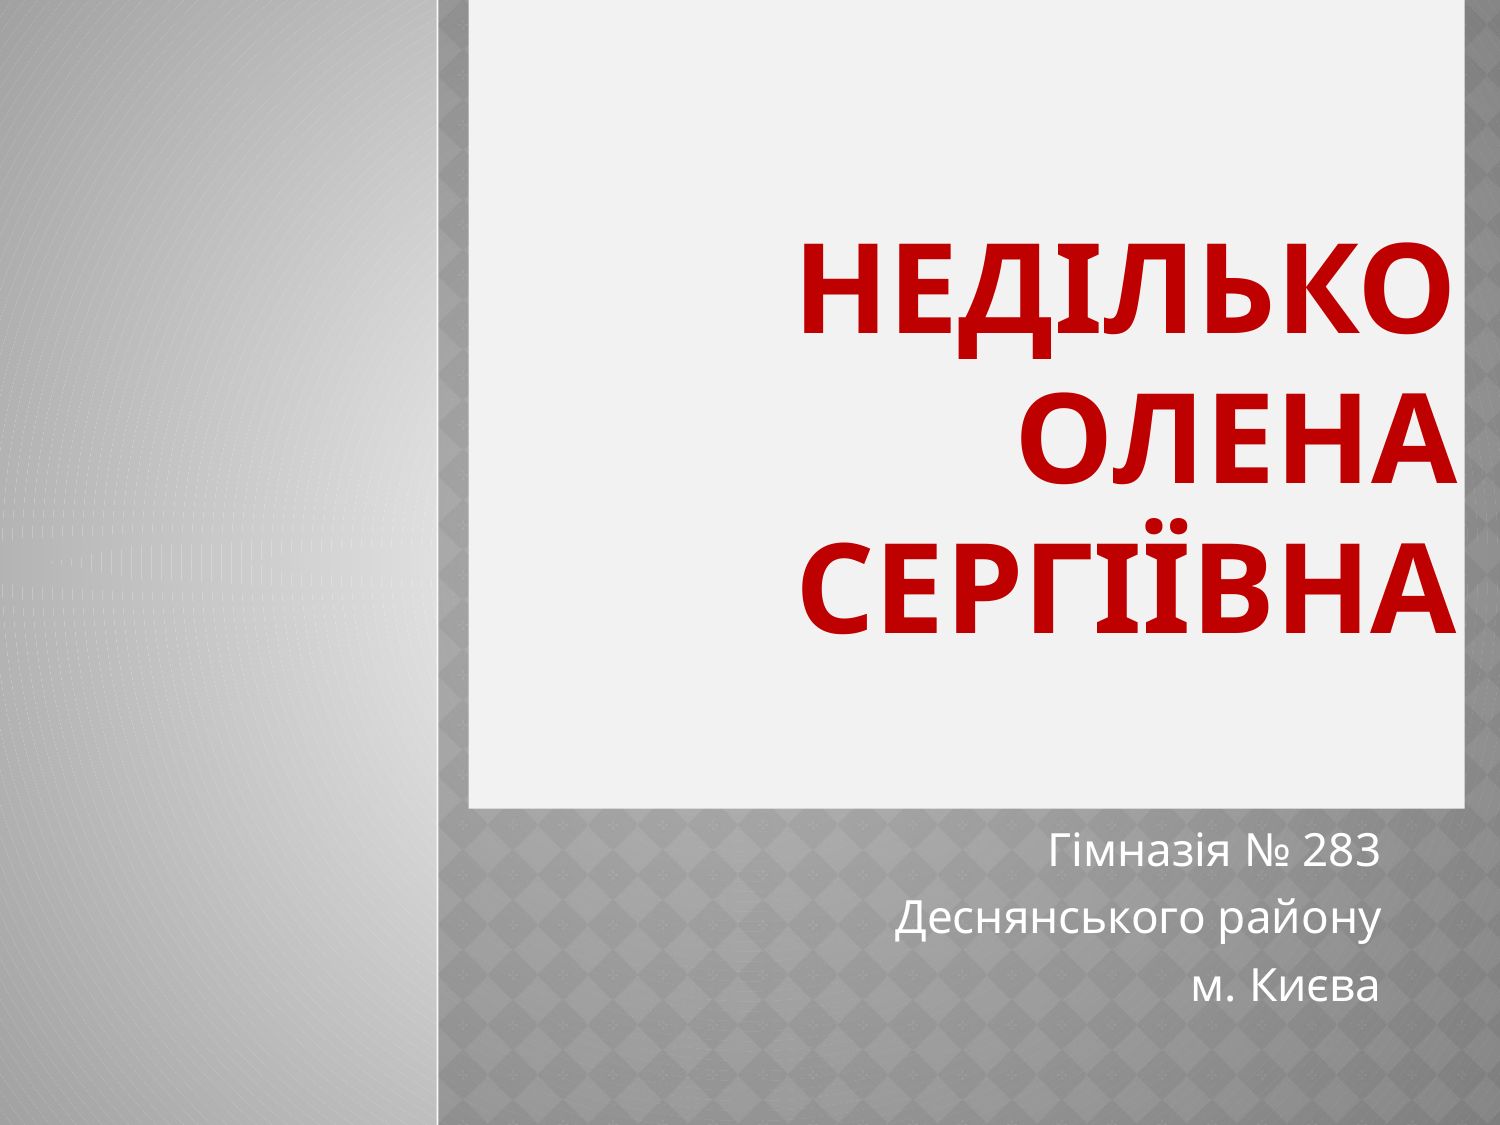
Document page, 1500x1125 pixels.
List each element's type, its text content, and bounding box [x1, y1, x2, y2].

subtitle Гімназія № 283 Деснянського району м. Києва [550, 820, 1390, 1043]
title НЕДІЛЬКО Олена Сергіївна [468, 0, 1465, 809]
